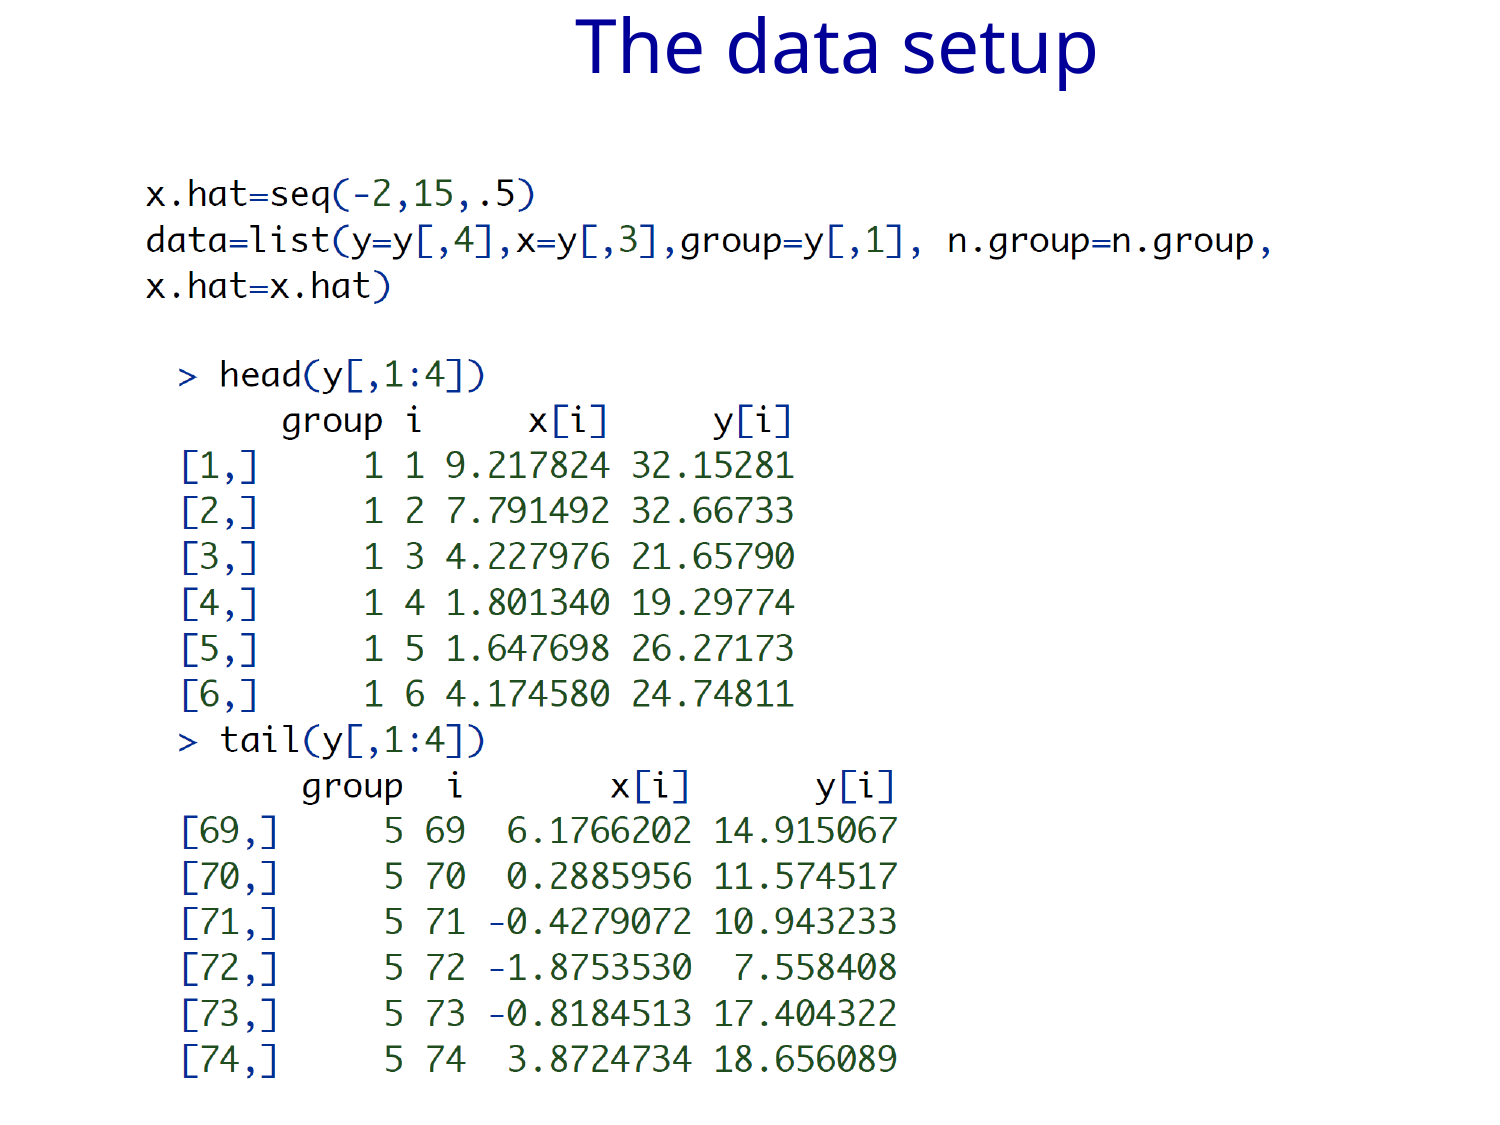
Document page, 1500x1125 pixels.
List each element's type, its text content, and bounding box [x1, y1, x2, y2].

title The data setup [162, 0, 1500, 138]
picture [112, 174, 1438, 1109]
